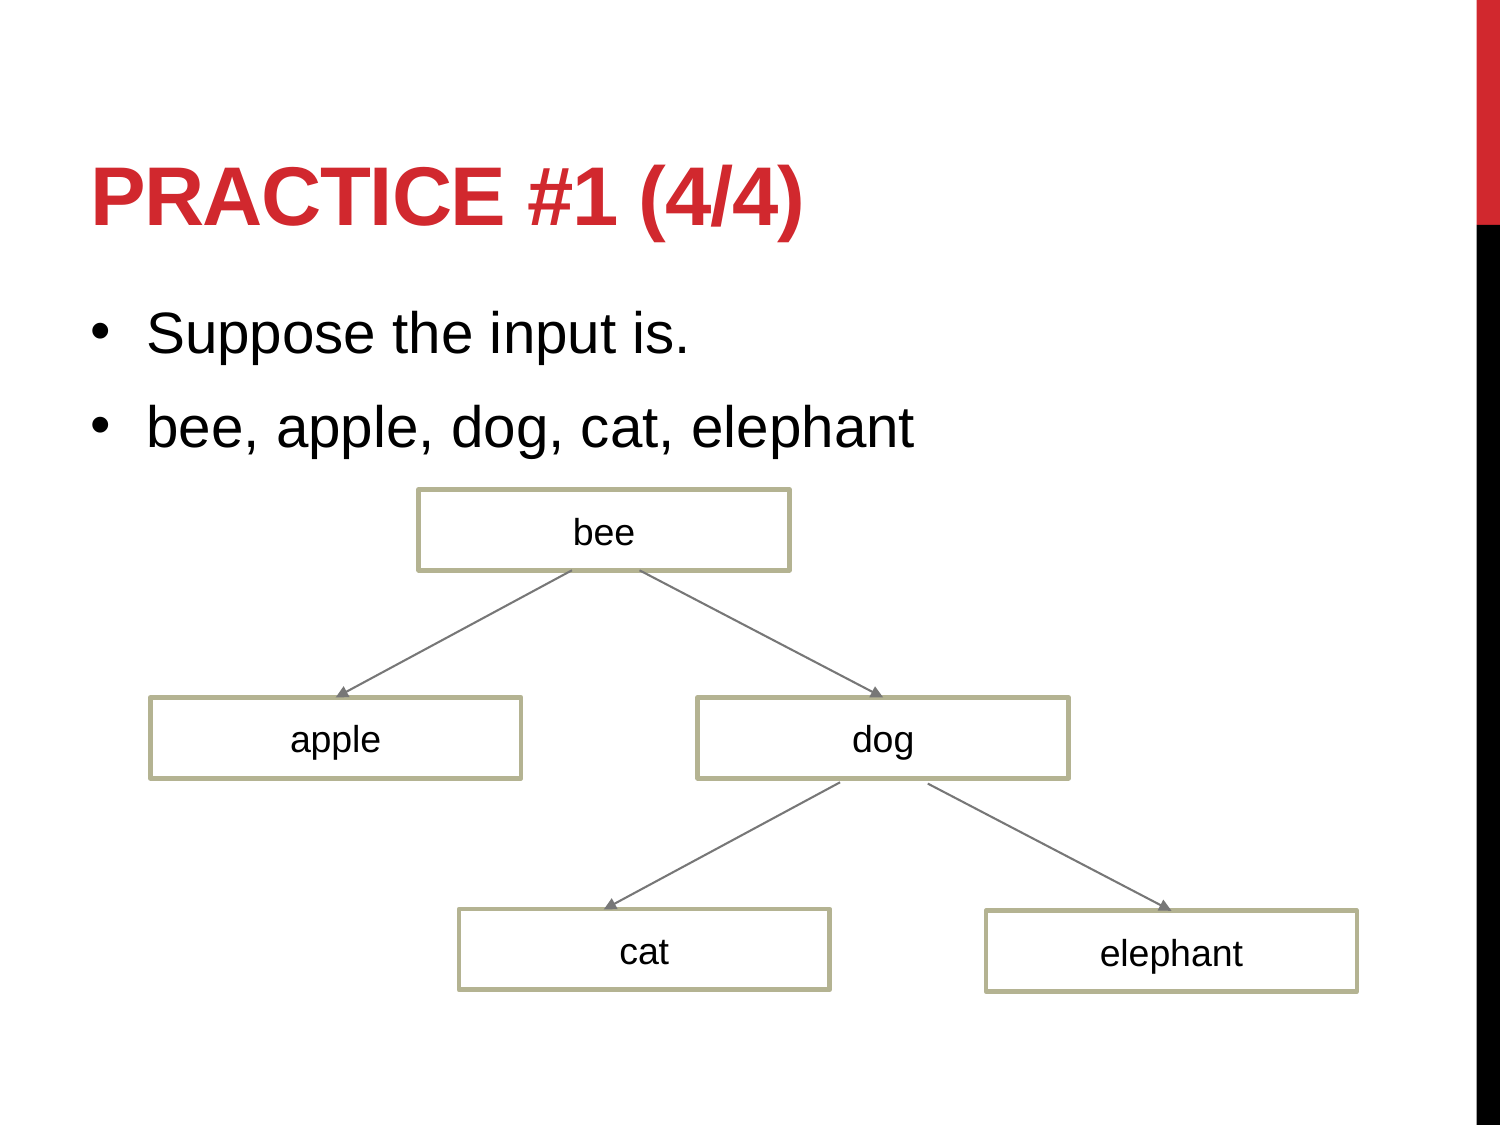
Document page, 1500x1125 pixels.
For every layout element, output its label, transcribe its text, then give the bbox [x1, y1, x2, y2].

text_box bee [416, 487, 792, 573]
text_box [638, 569, 884, 698]
list Suppose the input is. bee, apple, dog, cat, elephant [75, 287, 1443, 1103]
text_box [927, 783, 1172, 912]
text_box dog [695, 695, 1071, 781]
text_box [603, 781, 841, 910]
text_box apple [148, 695, 523, 781]
title Practice #1 (4/4) [75, 25, 1025, 250]
text_box elephant [984, 908, 1359, 994]
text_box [335, 569, 573, 698]
text_box cat [457, 907, 832, 992]
